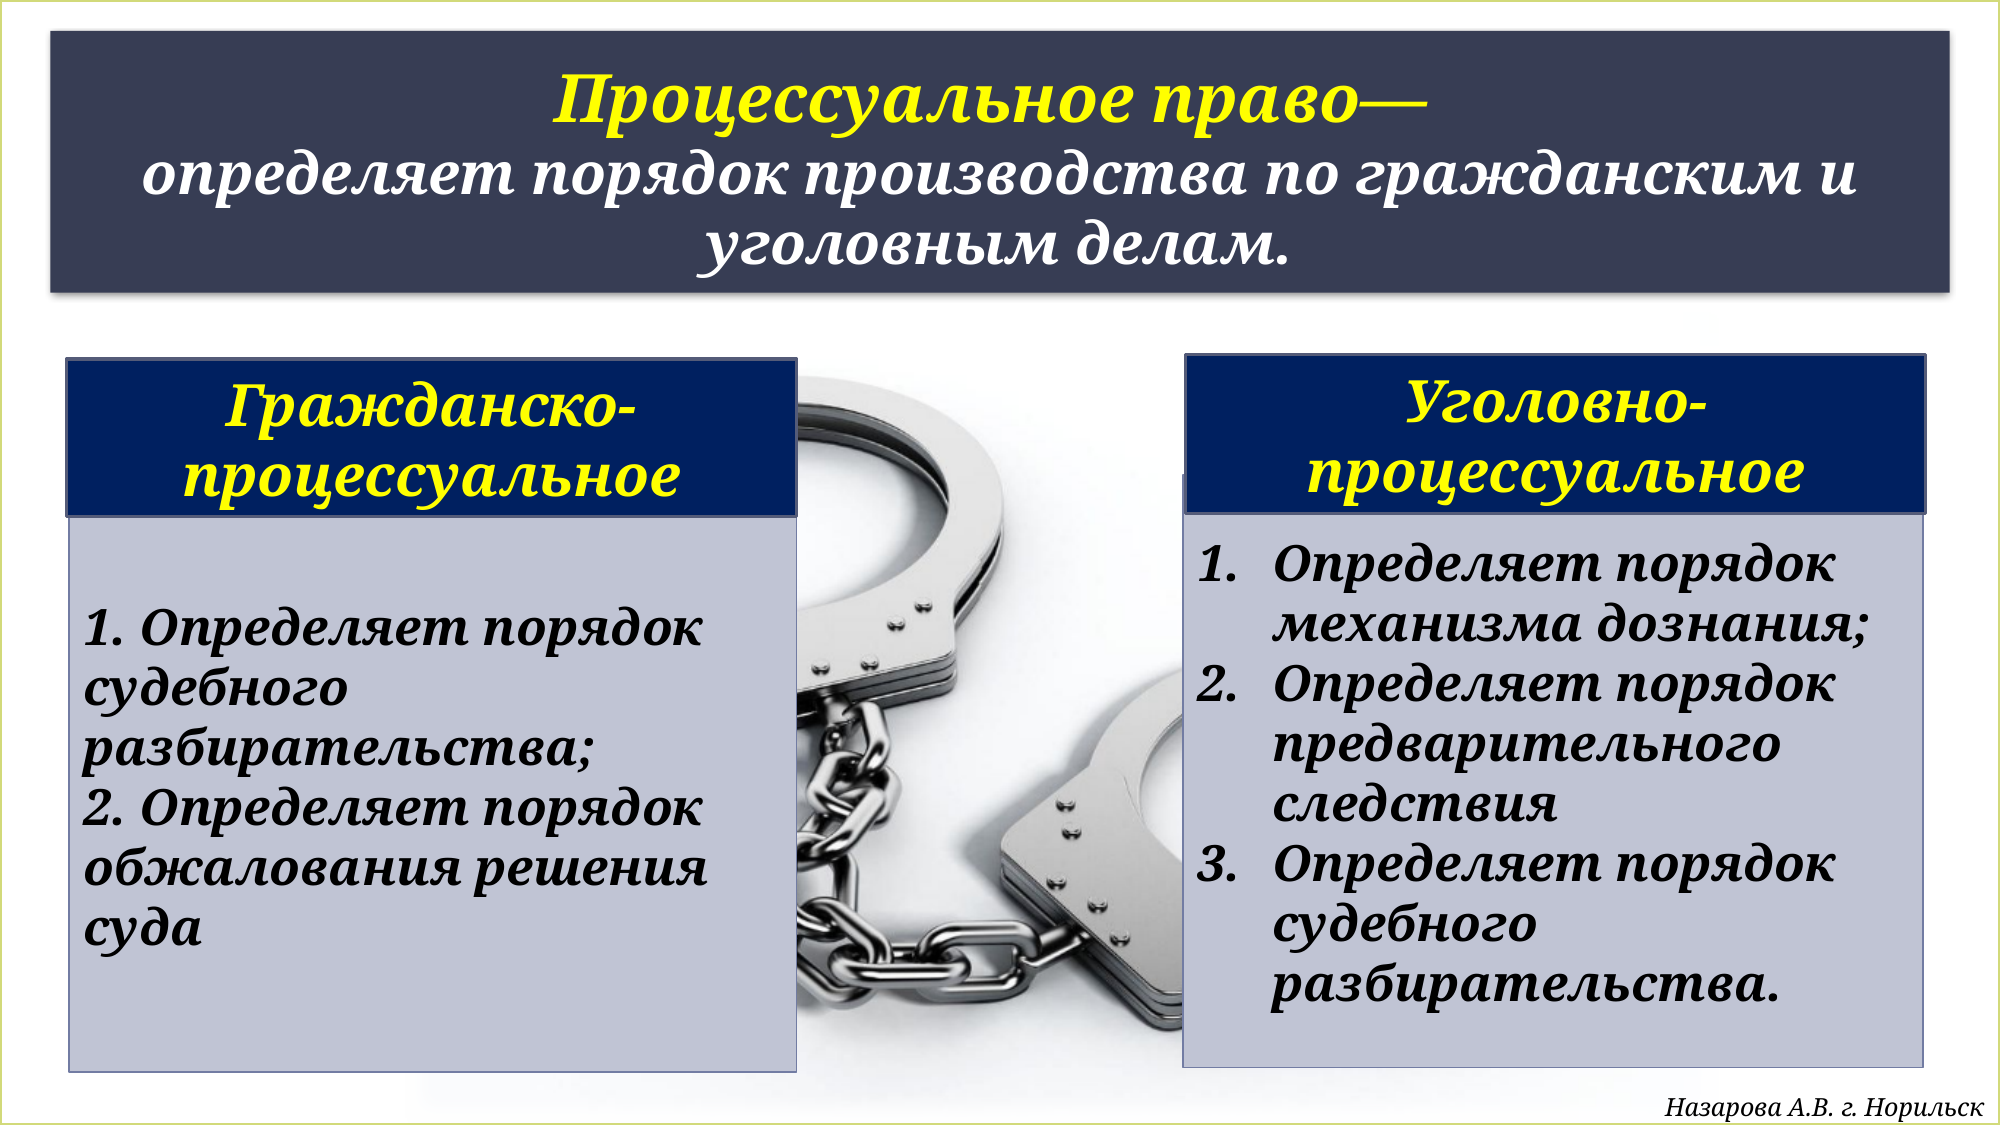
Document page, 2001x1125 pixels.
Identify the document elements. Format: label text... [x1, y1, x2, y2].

text_box Назарова А.В. г. Норильск [1723, 1084, 2000, 1125]
text_box Гражданско-процессуальное [65, 357, 399, 518]
text_box Определяет порядок механизма дознания; Определяет порядок предварительного следствия Определяет порядок судебного разбирательства. [1723, 515, 1924, 1068]
text_box Уголовно-процессуальное [1723, 353, 1927, 515]
title Процессуальное право— определяет порядок производства по гражданским и уголовным делам. [50, 30, 1950, 293]
picture [405, 311, 1720, 1125]
text_box [0, 0, 2000, 1125]
text_box 1. Определяет порядок судебного разбирательства; 2. Определяет порядок обжалования решения суда [68, 518, 399, 1073]
